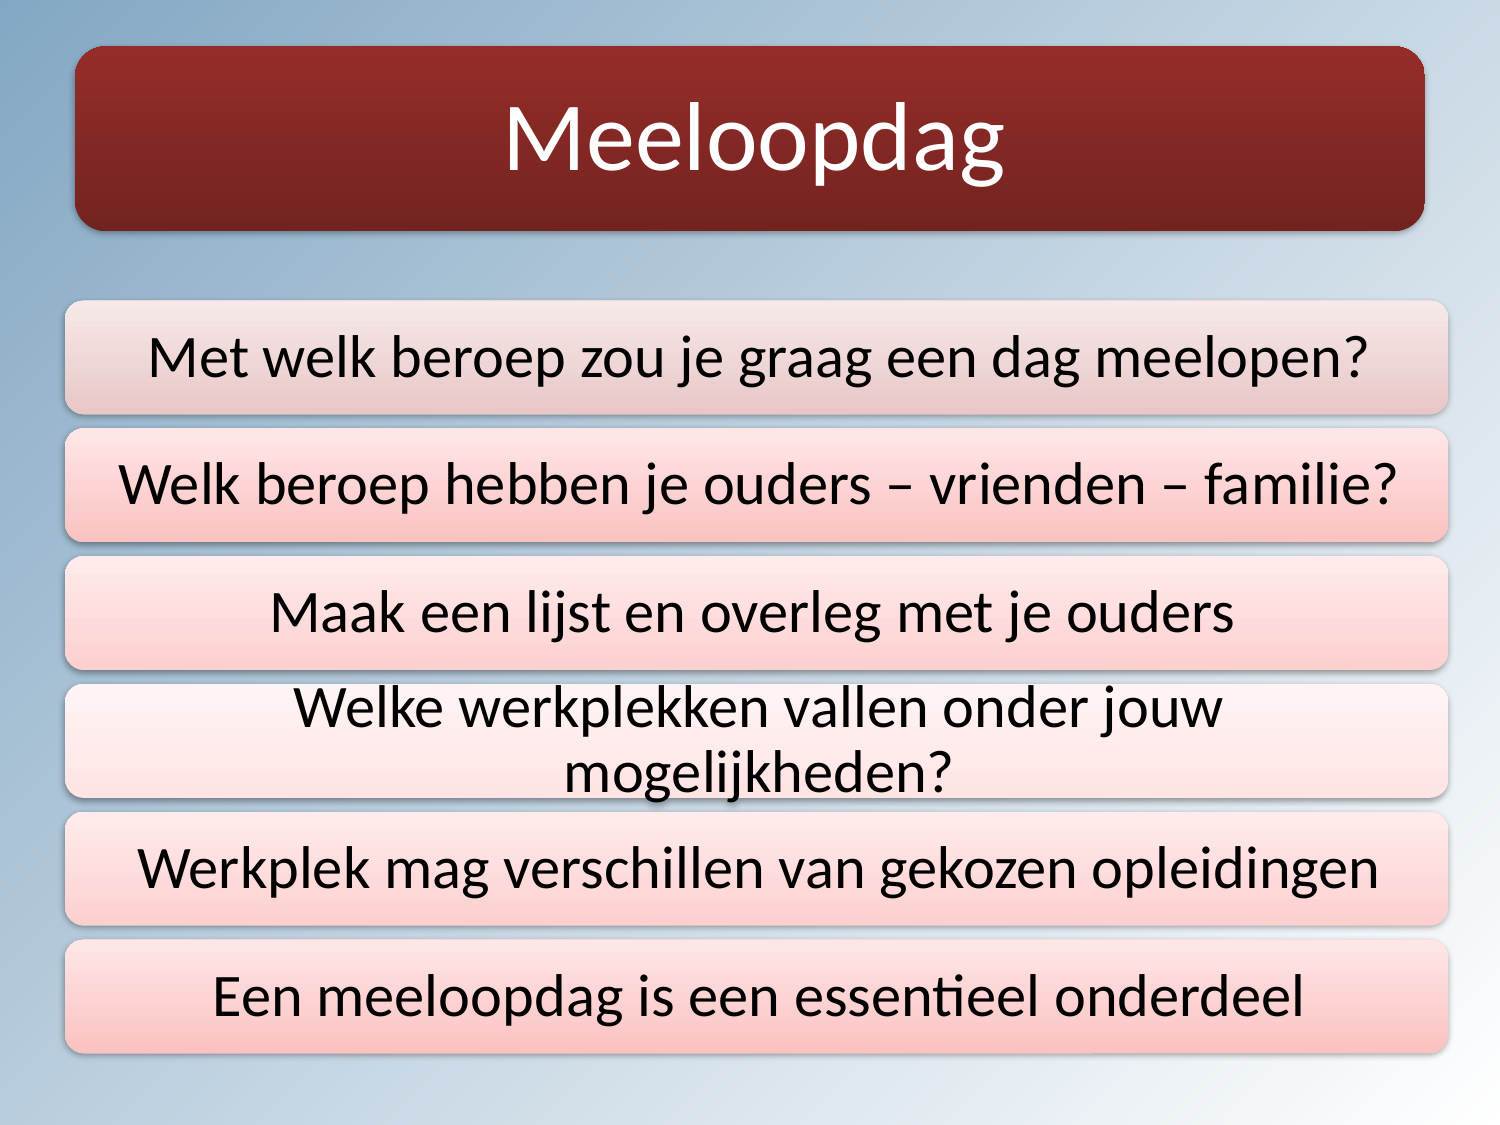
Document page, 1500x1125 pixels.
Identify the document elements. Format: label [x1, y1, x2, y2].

list [64, 255, 1449, 1099]
text_box [74, 44, 1426, 233]
